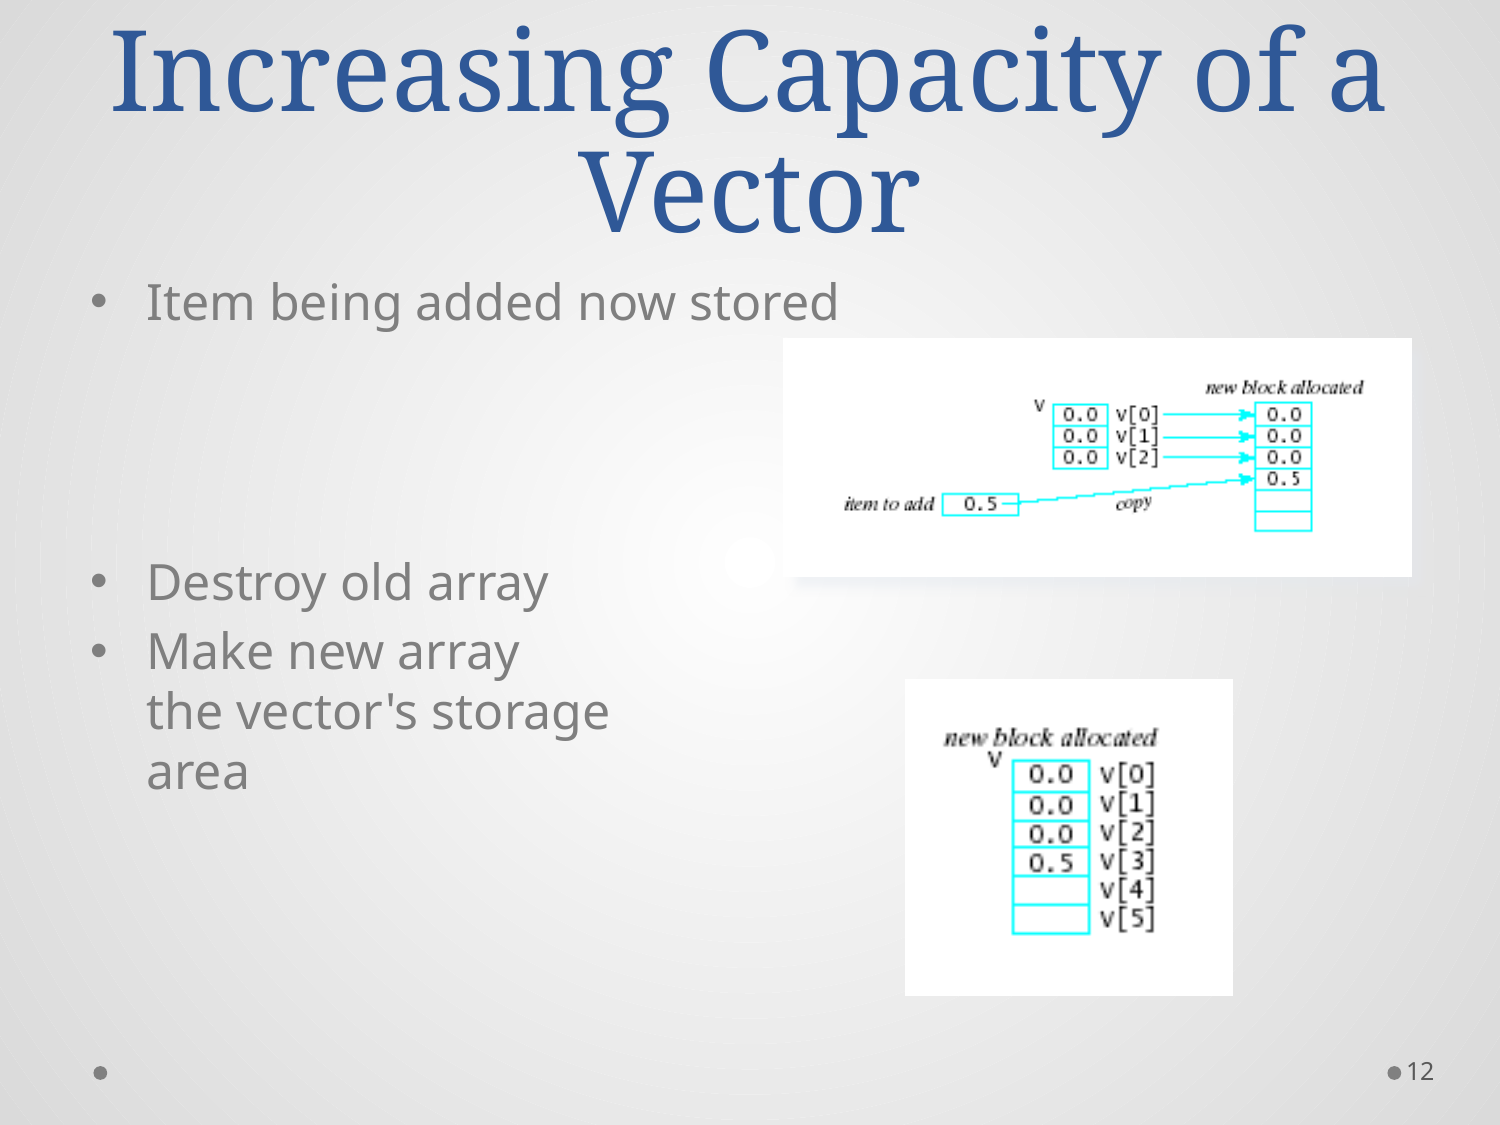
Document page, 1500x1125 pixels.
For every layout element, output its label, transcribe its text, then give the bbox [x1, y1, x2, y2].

picture [905, 679, 1233, 996]
list Item being added now stored Destroy old array Make new array the vector's storage area [75, 262, 1425, 1005]
slide_number 12 [1401, 1042, 1494, 1103]
picture [783, 338, 1412, 577]
title Increasing Capacity of a Vector [75, 0, 1425, 262]
